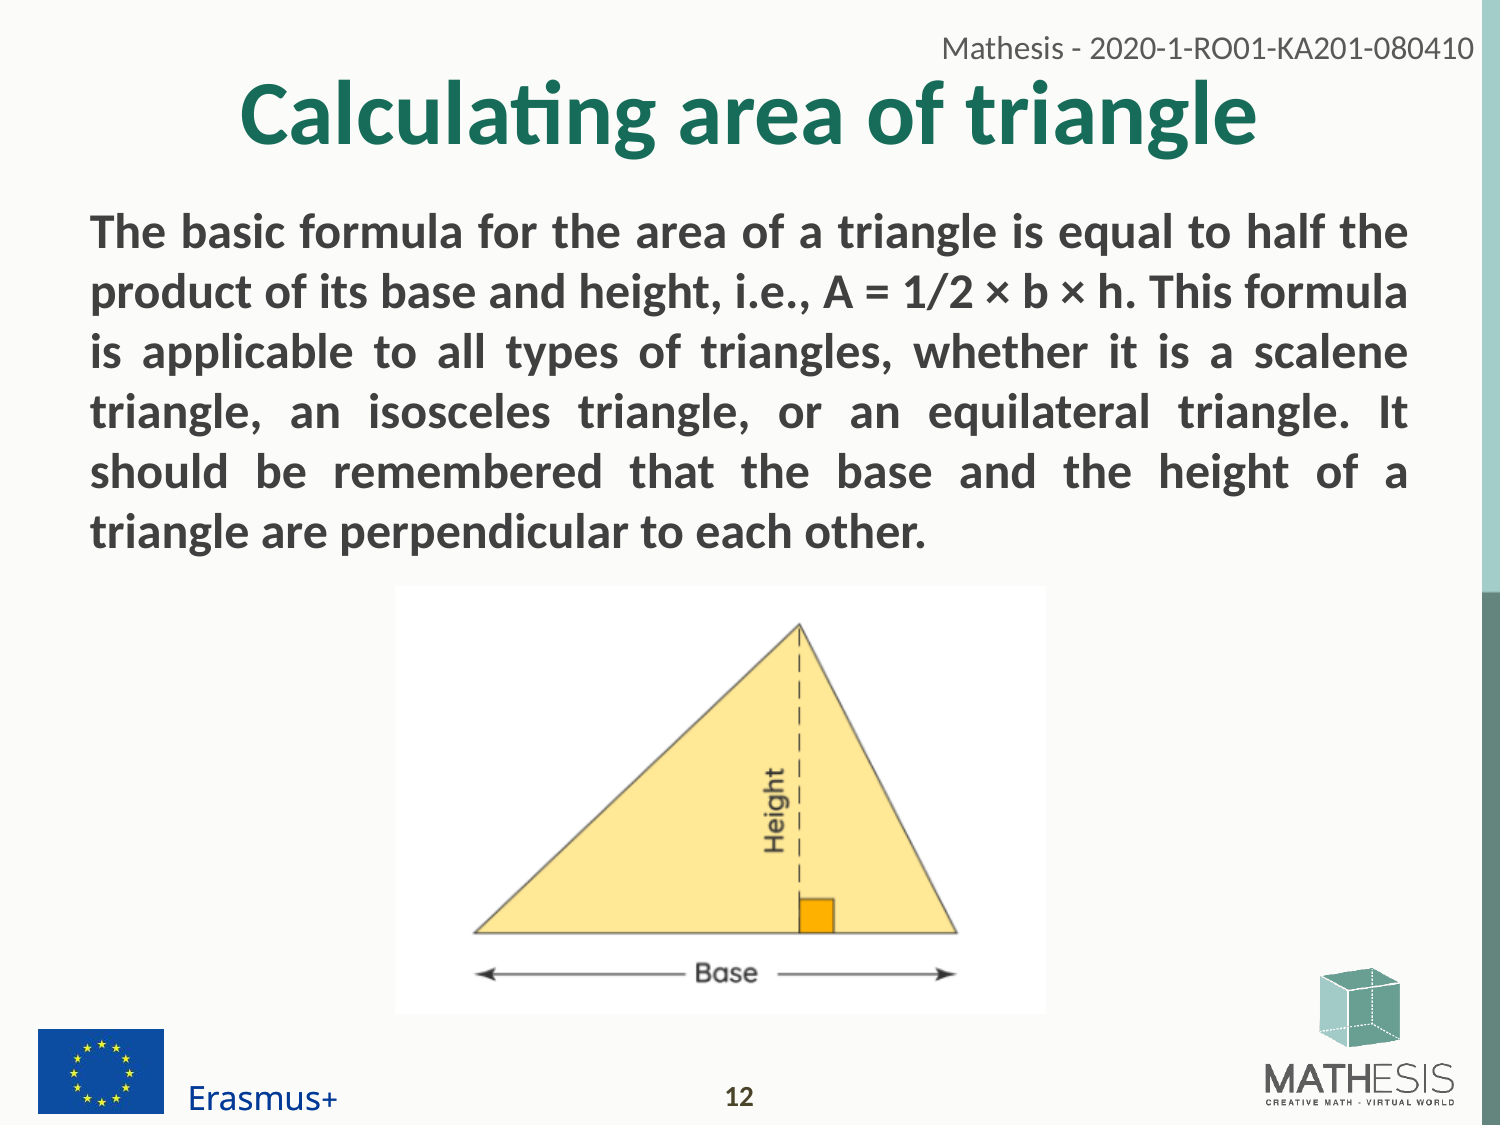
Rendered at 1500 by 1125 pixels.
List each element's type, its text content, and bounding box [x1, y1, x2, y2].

picture [395, 585, 1046, 1015]
title Calculating area of triangle [75, 45, 1425, 191]
picture [38, 1029, 164, 1114]
list The basic formula for the area of a triangle is equal to half the product of its base and height, i.e., A = 1/2 × b × h. This formula is applicable to all types of triangles, whether it is a scalene triangle, an isosceles triangle, or an equilateral triangle. It should be remembered that the base and the height of a triangle are perpendicular to each other. [75, 191, 1425, 934]
